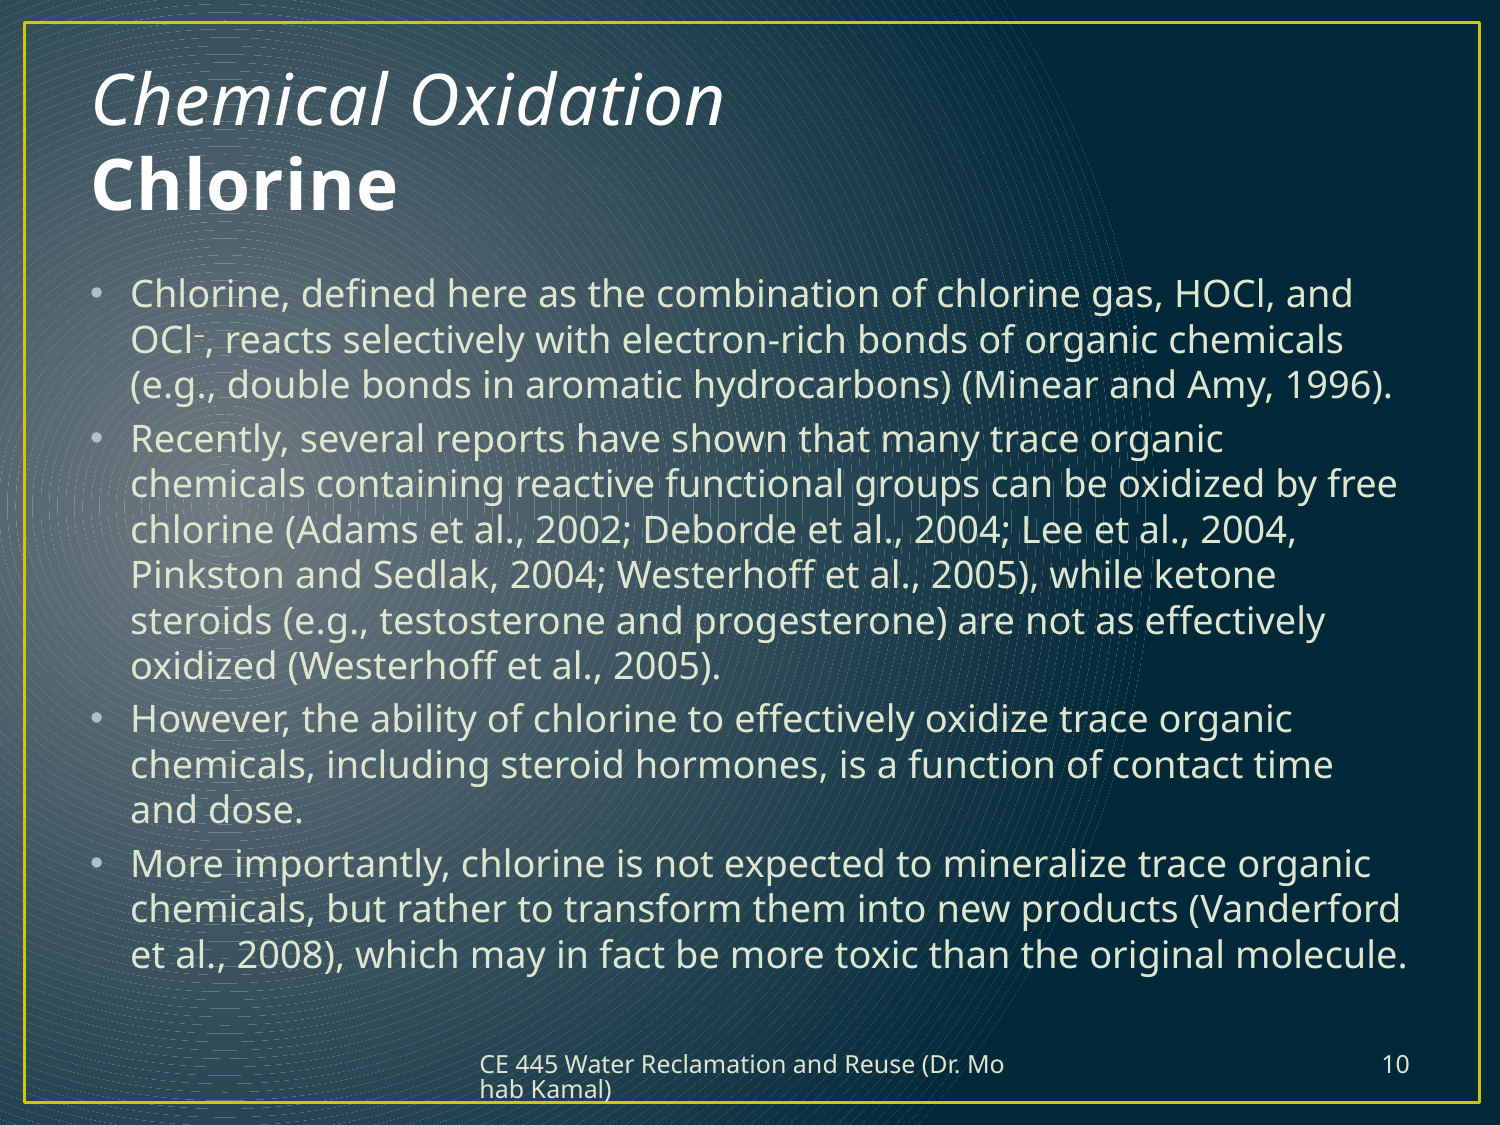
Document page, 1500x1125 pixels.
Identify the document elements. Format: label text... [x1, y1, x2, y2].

title Chemical Oxidation Chlorine [75, 45, 1425, 233]
list Chlorine, defined here as the combination of chlorine gas, HOCl, and OCl–, reacts selectively with electron-rich bonds of organic chemicals (e.g., double bonds in aromatic hydrocarbons) (Minear and Amy, 1996). Recently, several reports have shown that many trace organic chemicals containing reactive functional groups can be oxidized by free chlorine (Adams et al., 2002; Deborde et al., 2004; Lee et al., 2004, Pinkston and Sedlak, 2004; Westerhoff et al., 2005), while ketone steroids (e.g., testosterone and progesterone) are not as effectively oxidized (Westerhoff et al., 2005). However, the ability of chlorine to effectively oxidize trace organic chemicals, including steroid hormones, is a function of contact time and dose. More importantly, chlorine is not expected to mineralize trace organic chemicals, but rather to transform them into new products (Vanderford et al., 2008), which may in fact be more toxic than the original molecule. [75, 262, 1425, 1005]
slide_number 10 [1074, 1035, 1425, 1096]
footer CE 445 Water Reclamation and Reuse (Dr. Mohab Kamal) [464, 1035, 1036, 1096]
